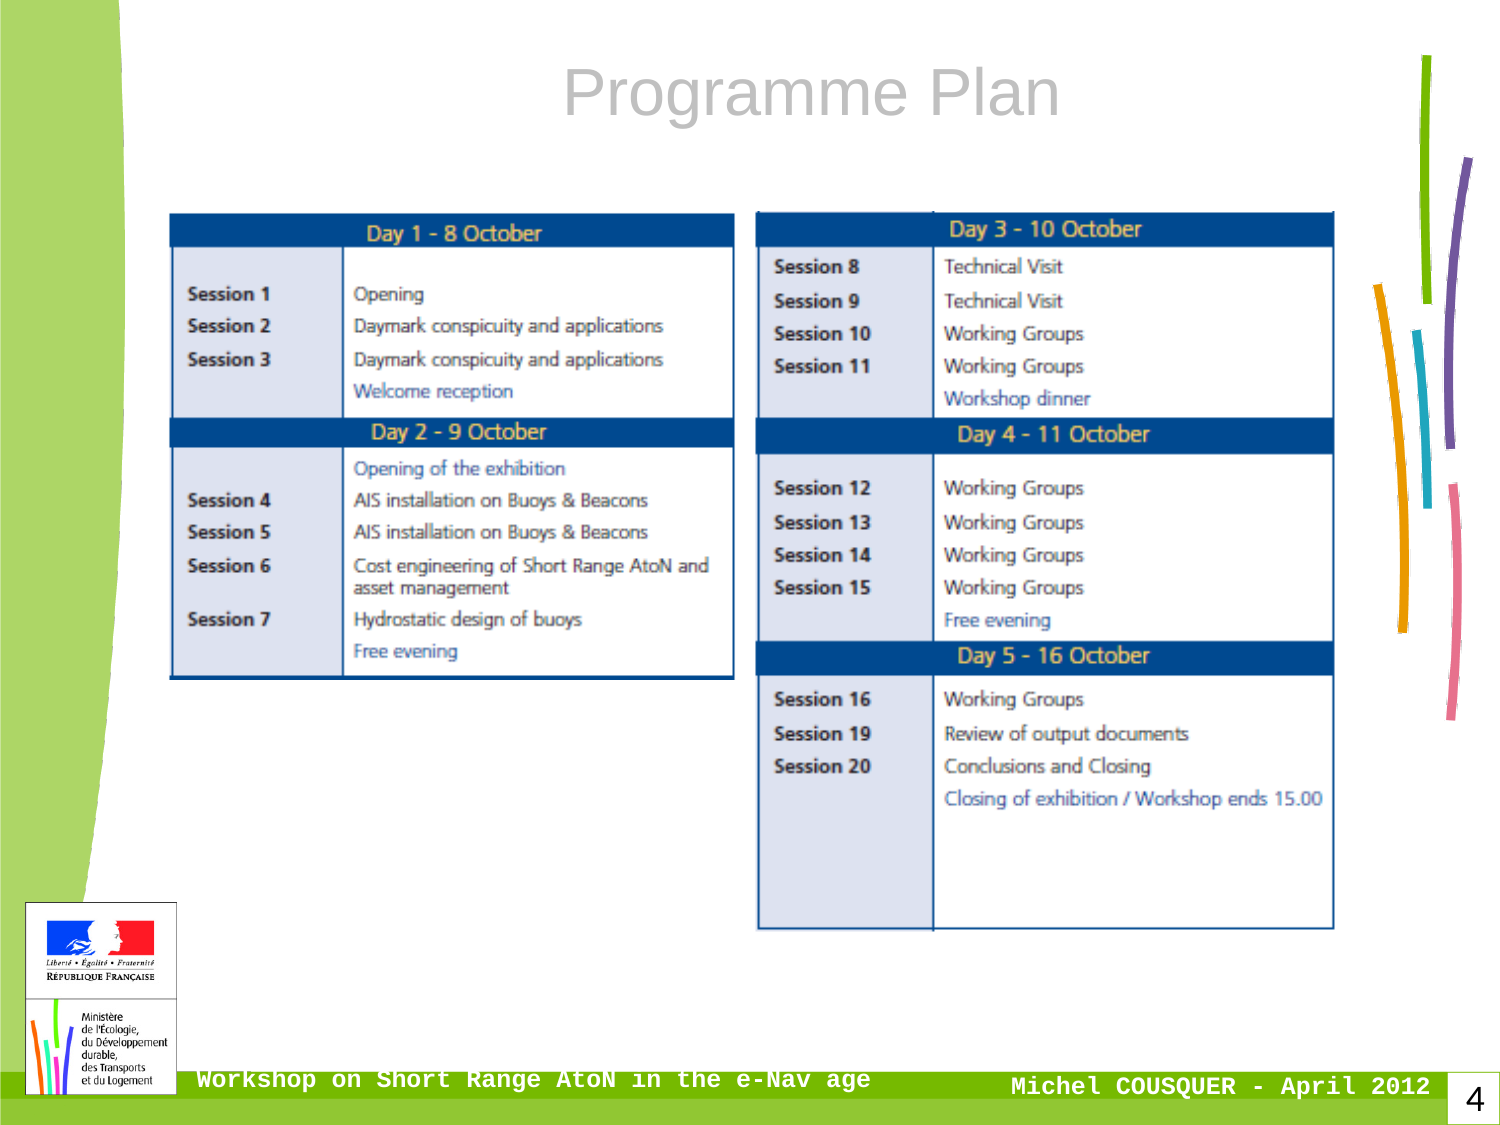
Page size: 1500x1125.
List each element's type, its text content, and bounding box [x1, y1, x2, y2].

picture [0, 0, 1500, 1125]
title Programme Plan [265, 0, 1359, 183]
